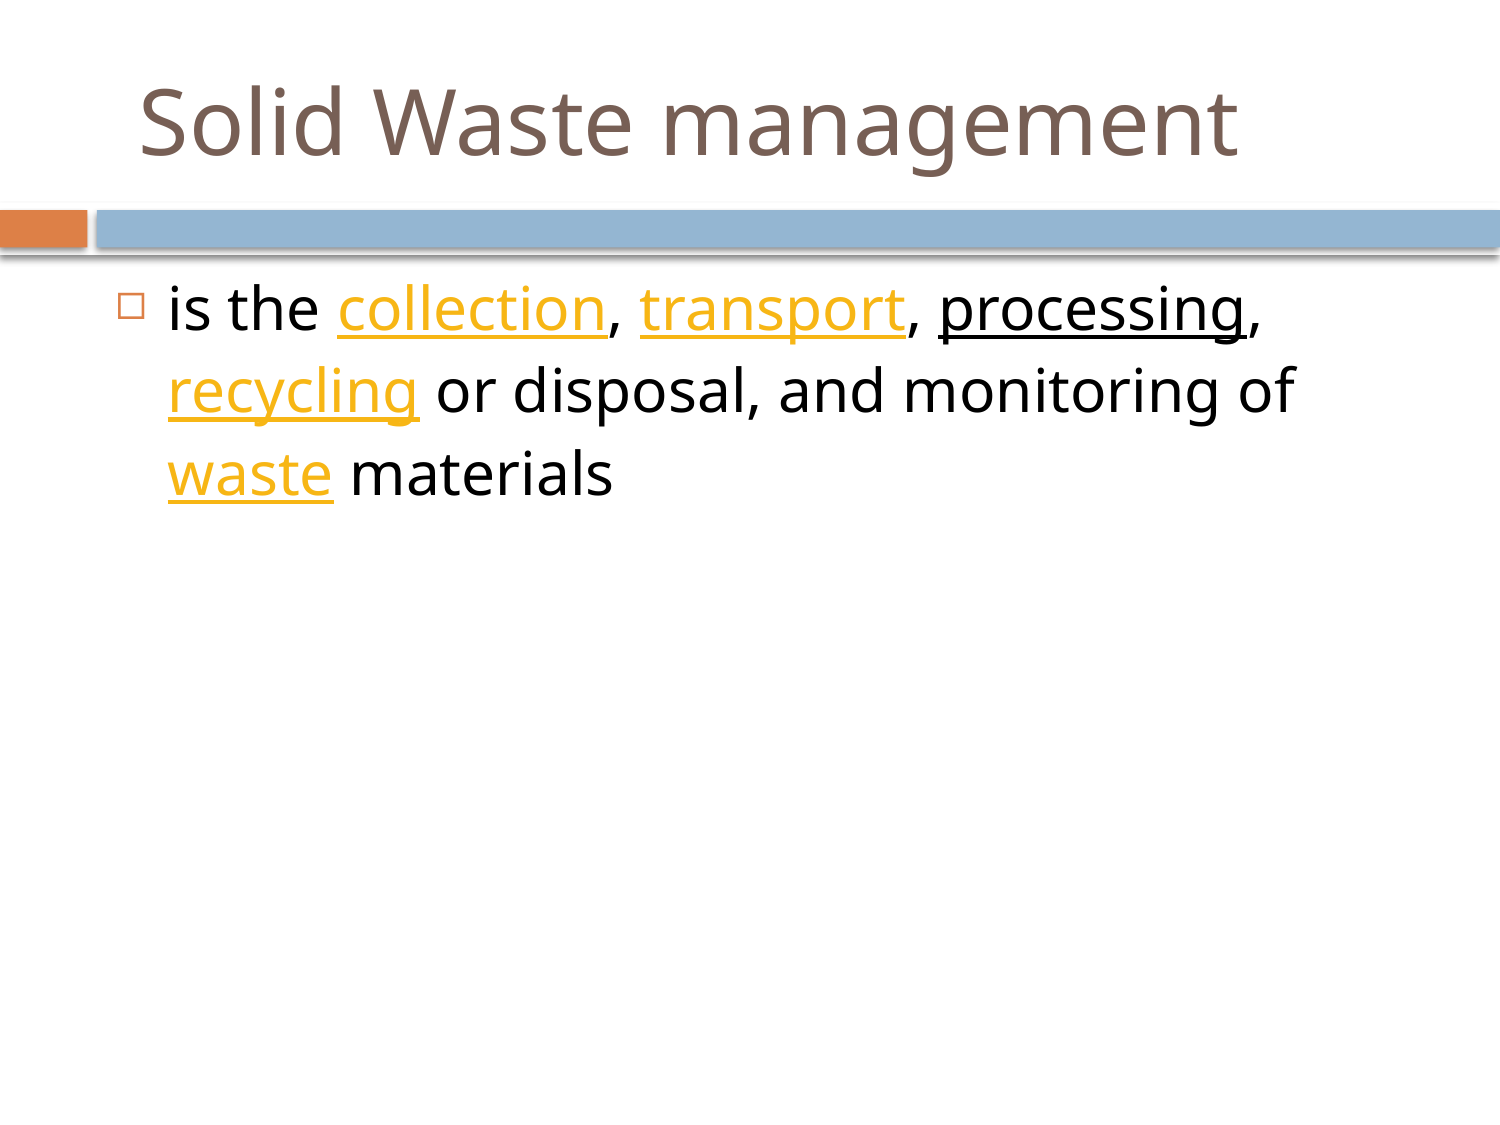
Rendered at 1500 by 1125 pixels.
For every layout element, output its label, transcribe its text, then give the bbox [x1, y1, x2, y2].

title Solid Waste management [100, 37, 1438, 200]
list is the collection, transport, processing, recycling or disposal, and monitoring of waste materials [100, 262, 1438, 1000]
